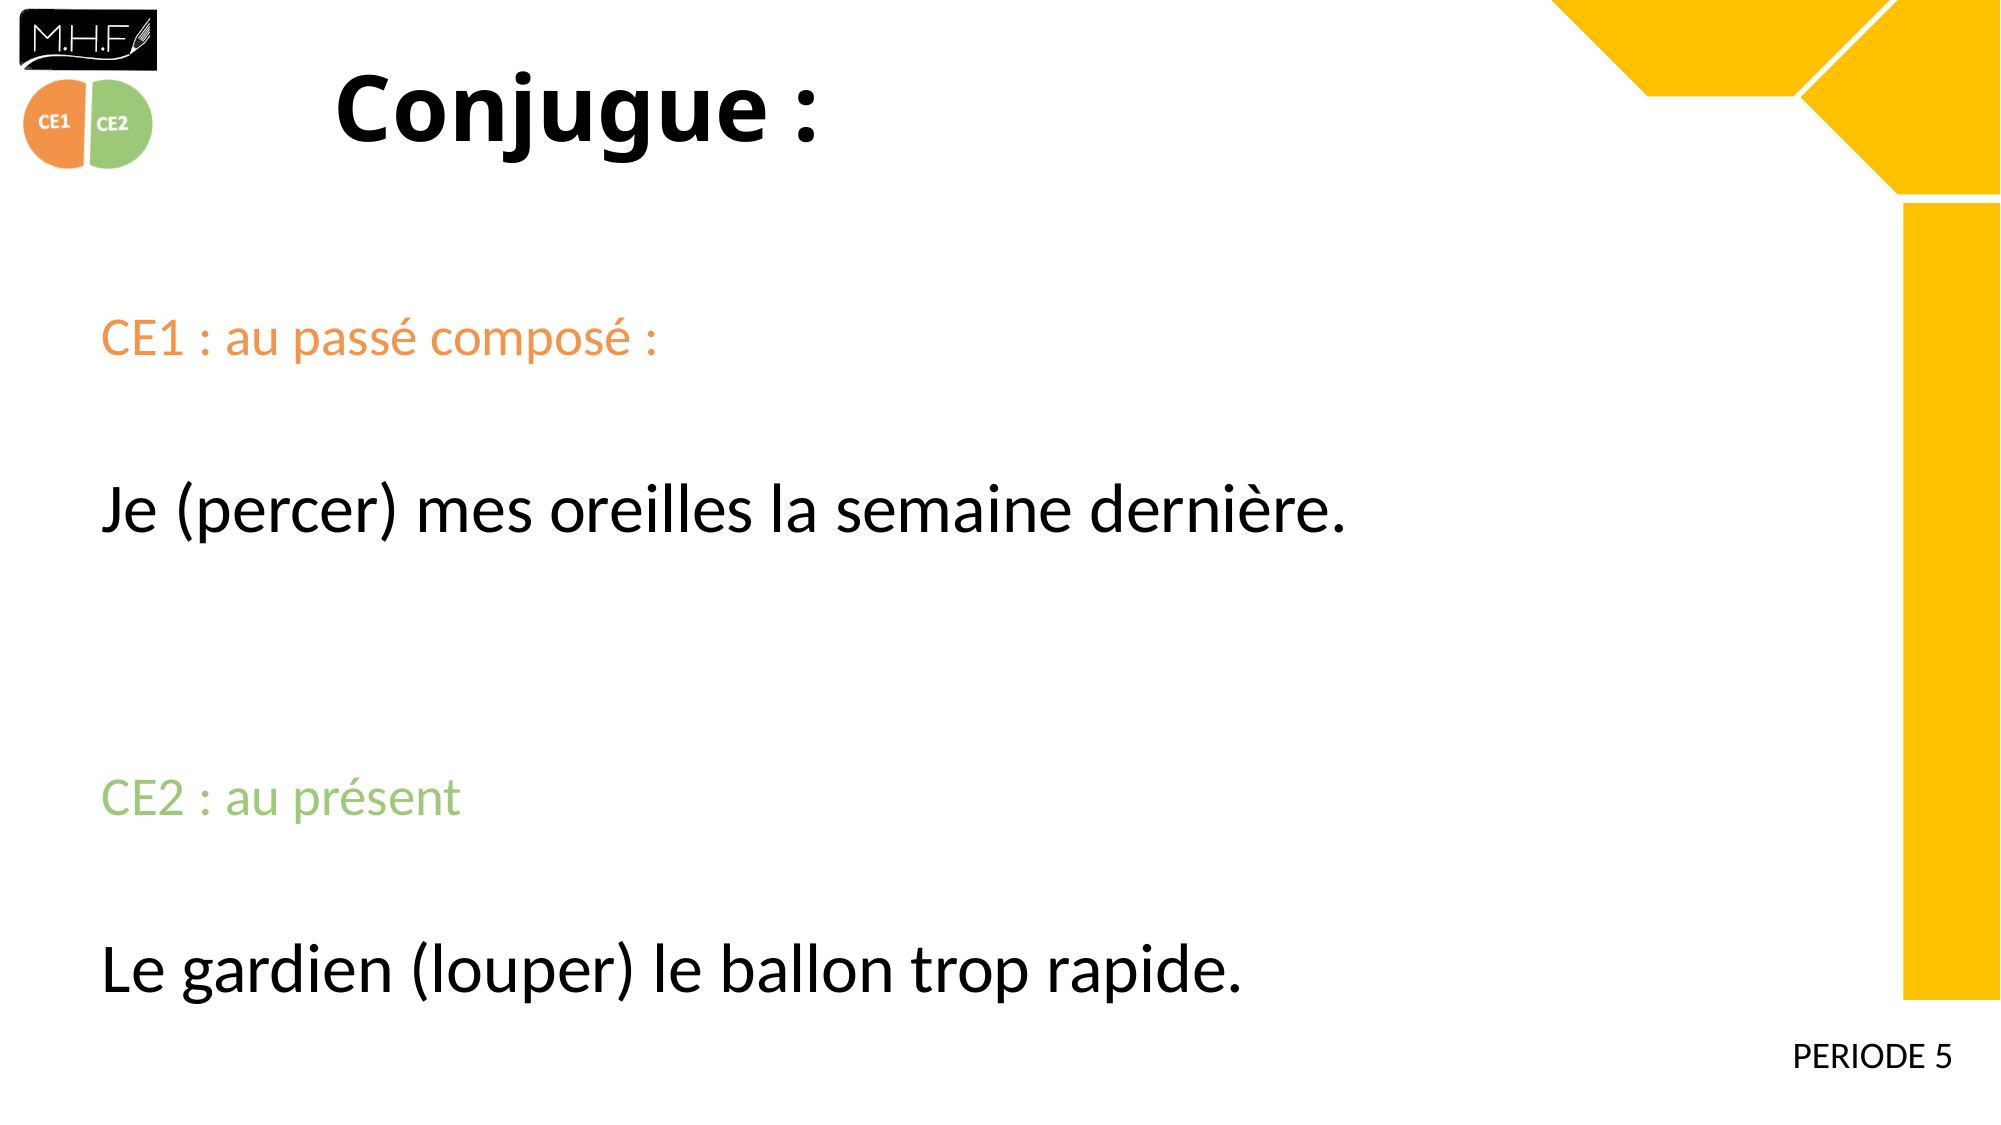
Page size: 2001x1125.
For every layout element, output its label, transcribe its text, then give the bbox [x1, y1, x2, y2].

list CE1 : au passé composé : Je (percer) mes oreilles la semaine dernière. CE2 : au présent Le gardien (louper) le ballon trop rapide. [86, 300, 1784, 1015]
title Conjugue : [318, 3, 1865, 221]
picture [1, 7, 177, 207]
text_box [1549, 0, 1892, 98]
text_box [1799, 0, 2000, 196]
text_box [1031, 299, 1853, 1014]
text_box PERIODE 5 [1364, 1023, 1969, 1125]
text_box [1902, 202, 2000, 1001]
